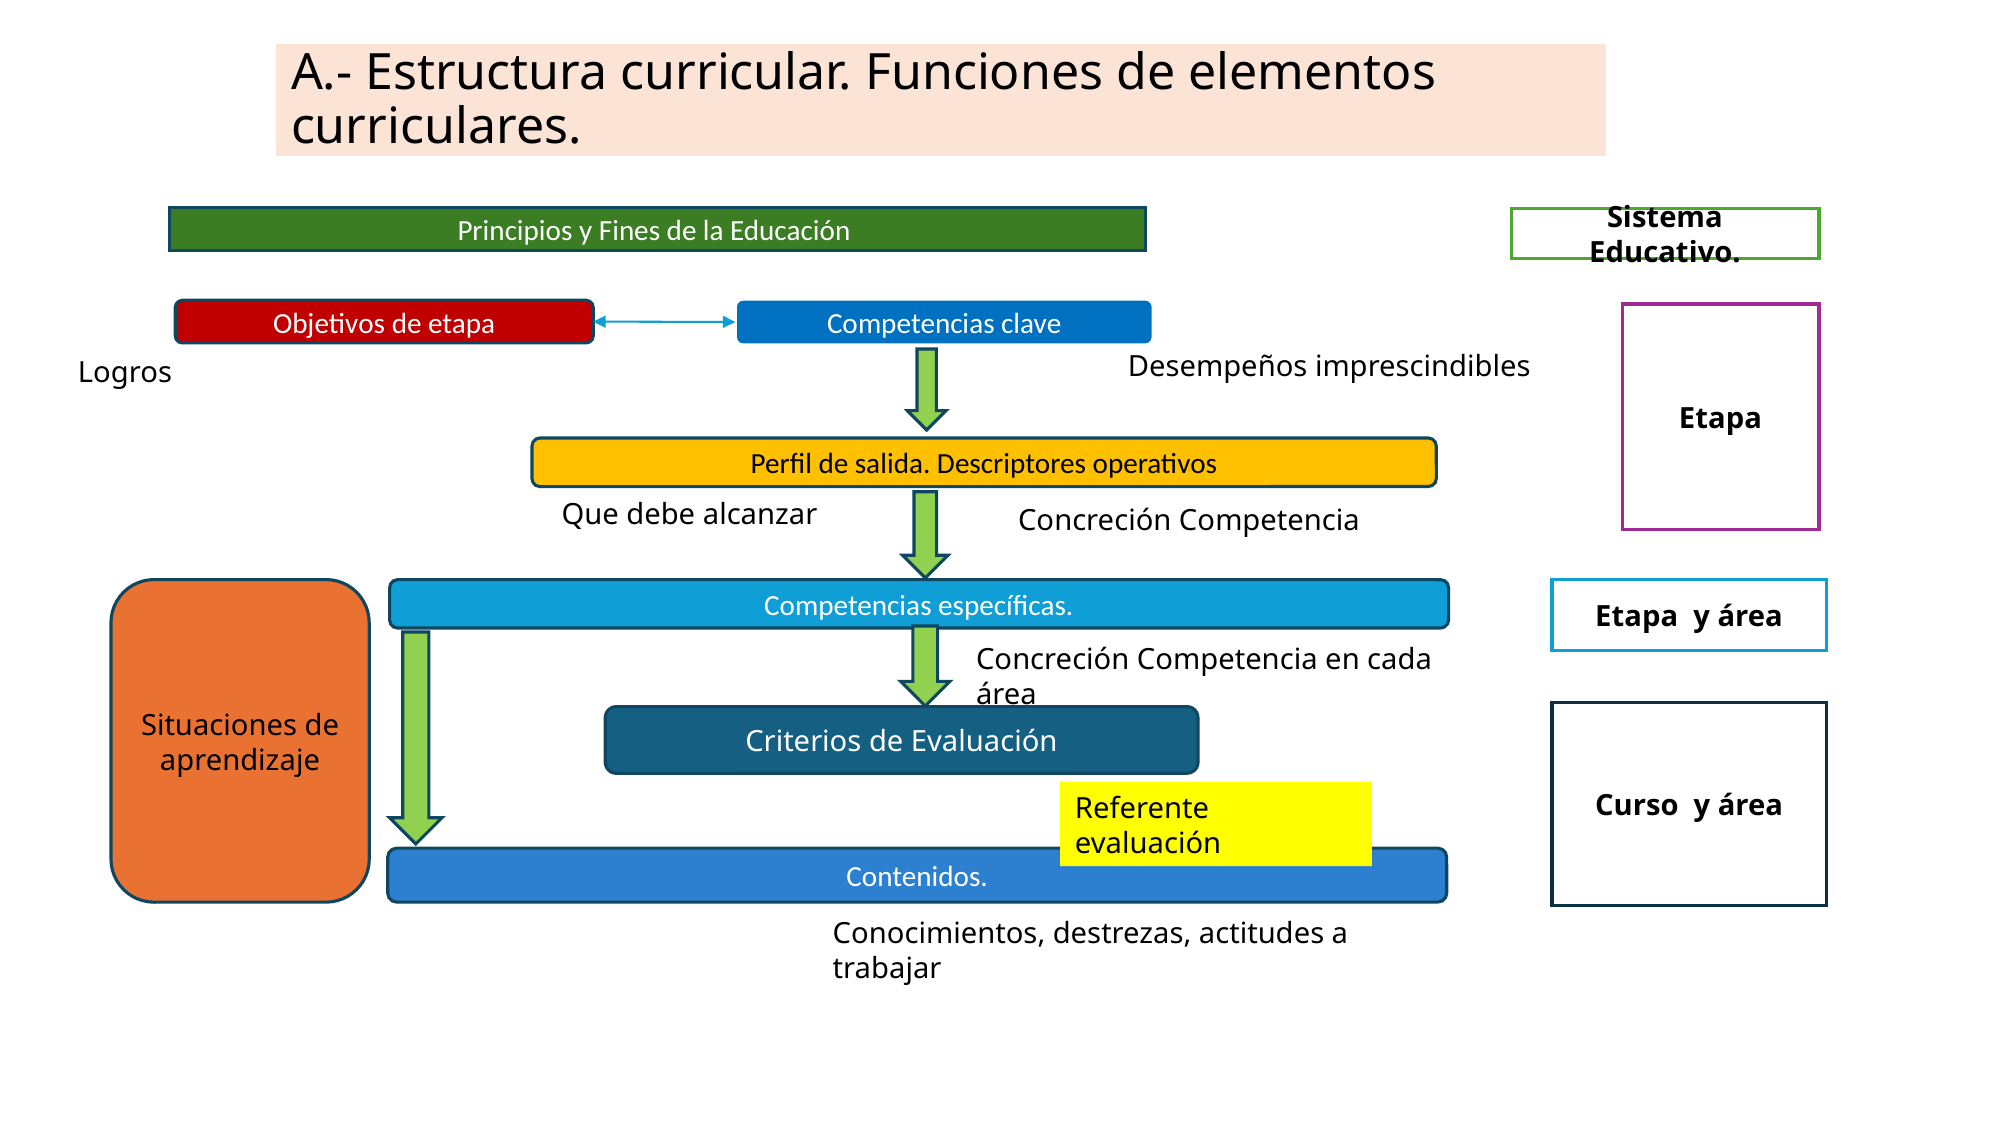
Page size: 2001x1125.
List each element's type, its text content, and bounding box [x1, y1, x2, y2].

text_box Concreción Competencia en cada área [961, 632, 1508, 718]
text_box Concreción Competencia [1003, 494, 1375, 544]
text_box [385, 630, 446, 847]
text_box Contenidos. [386, 846, 1449, 904]
text_box Desempeños imprescindibles [1113, 340, 1546, 390]
text_box [898, 490, 952, 581]
text_box Referente evaluación [1060, 781, 1372, 867]
text_box Competencias específicas. [388, 578, 1451, 630]
text_box Etapa y área [1550, 578, 1828, 652]
text_box Etapa [1621, 302, 1821, 531]
text_box [921, 445, 952, 497]
text_box Perfil de salida. Descriptores operativos [530, 436, 1438, 489]
text_box [896, 624, 954, 709]
text_box Competencias clave [733, 297, 1155, 347]
text_box Logros [63, 345, 187, 396]
text_box Conocimientos, destrezas, actitudes a trabajar [817, 906, 1447, 992]
text_box Curso y área [1550, 701, 1828, 907]
text_box Principios y Fines de la Educación [168, 206, 1147, 252]
text_box Situaciones de aprendizaje [109, 578, 371, 904]
text_box Criterios de Evaluación [603, 705, 1200, 775]
text_box Sistema Educativo. [1510, 207, 1821, 260]
text_box Objetivos de etapa [173, 298, 595, 345]
text_box A.- Estructura curricular. Funciones de elementos curriculares. [276, 43, 1606, 156]
text_box Que debe alcanzar [546, 488, 833, 538]
text_box [903, 347, 950, 433]
